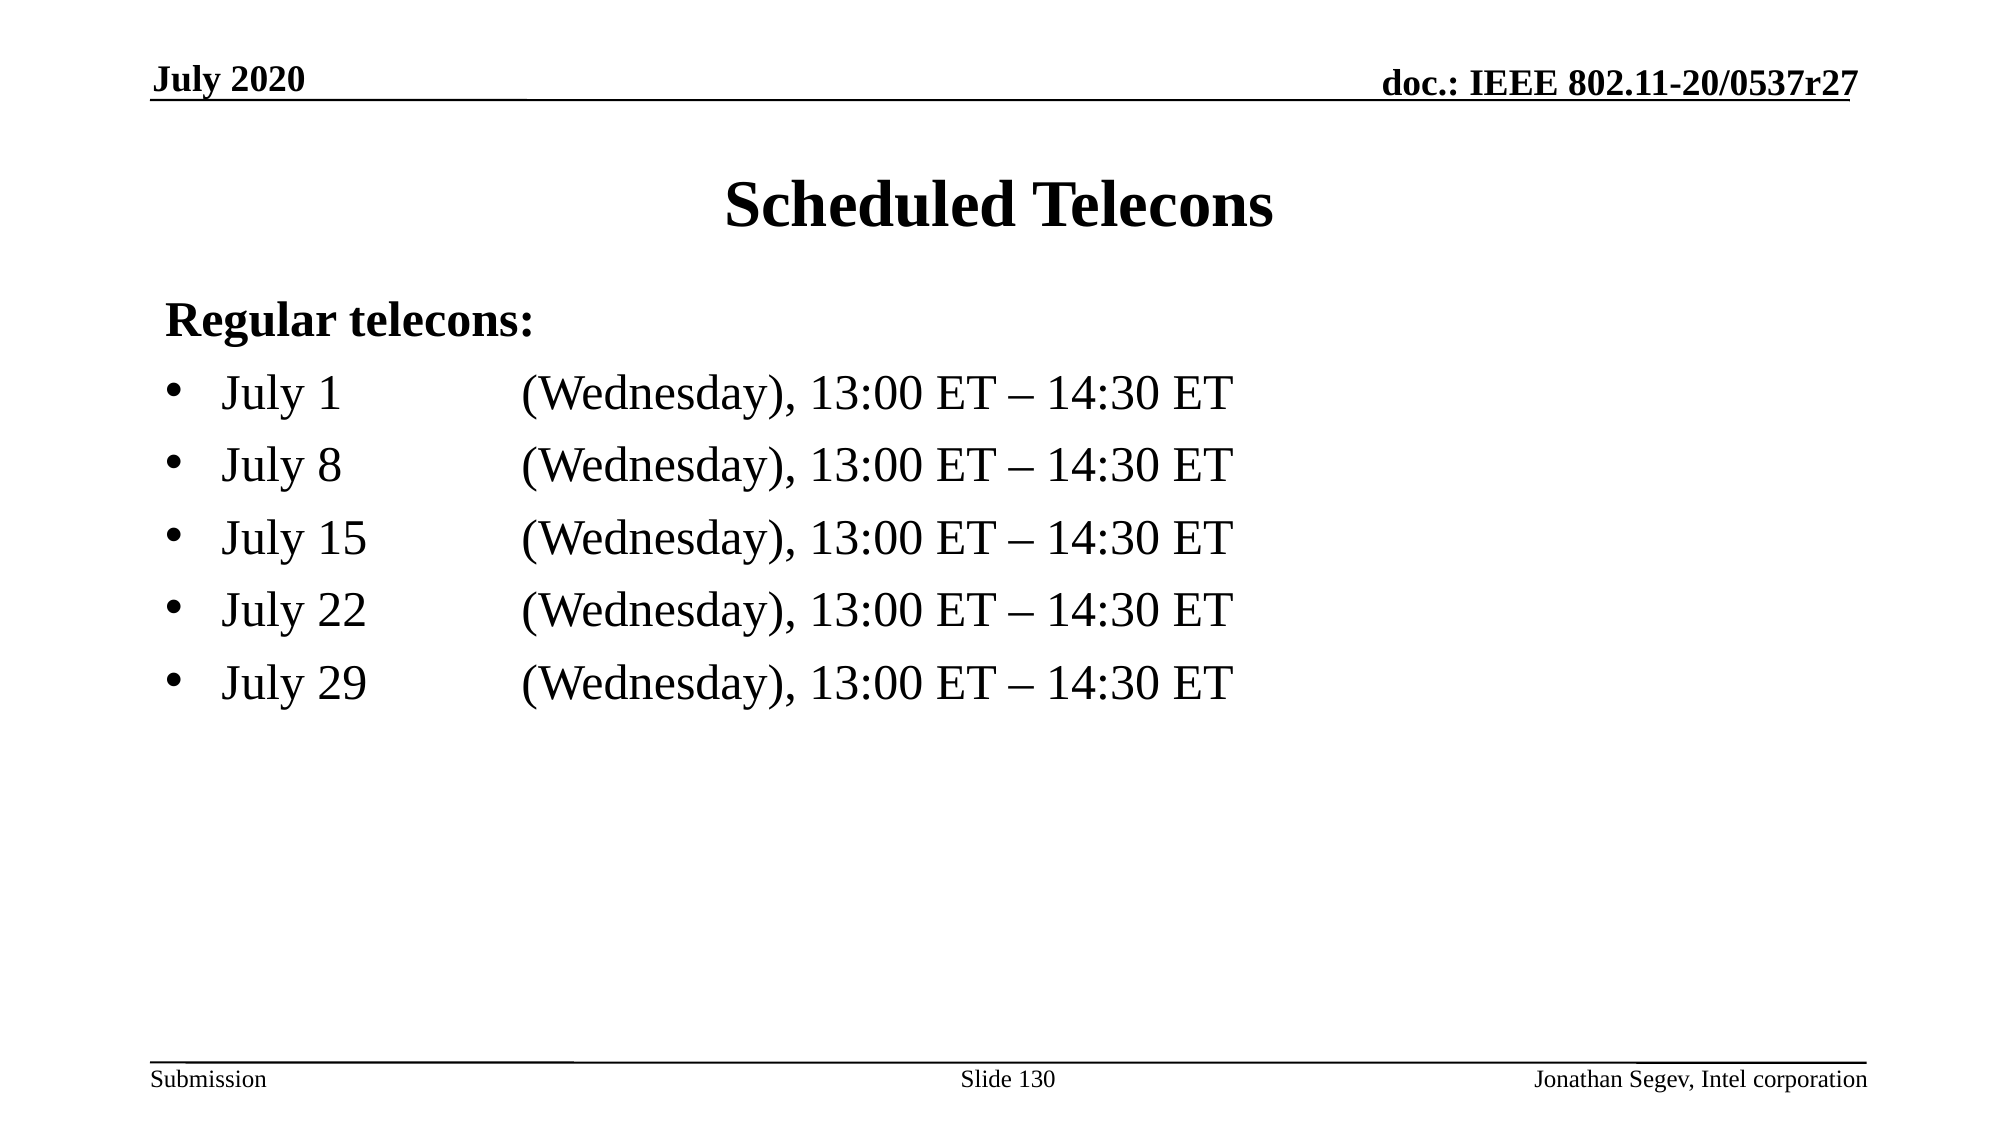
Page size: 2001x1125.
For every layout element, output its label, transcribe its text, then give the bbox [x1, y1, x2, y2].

list Regular telecons: July 1 (Wednesday), 13:00 ET – 14:30 ET July 8 (Wednesday), 13:00 ET – 14:30 ET July 15 (Wednesday), 13:00 ET – 14:30 ET July 22 (Wednesday), 13:00 ET – 14:30 ET July 29 (Wednesday), 13:00 ET – 14:30 ET [149, 278, 1850, 670]
footer Jonathan Segev, Intel corporation [1171, 1061, 1869, 1093]
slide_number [152, 54, 563, 100]
slide_number Slide 130 [950, 1061, 1067, 1123]
title Scheduled Telecons [149, 112, 1850, 278]
